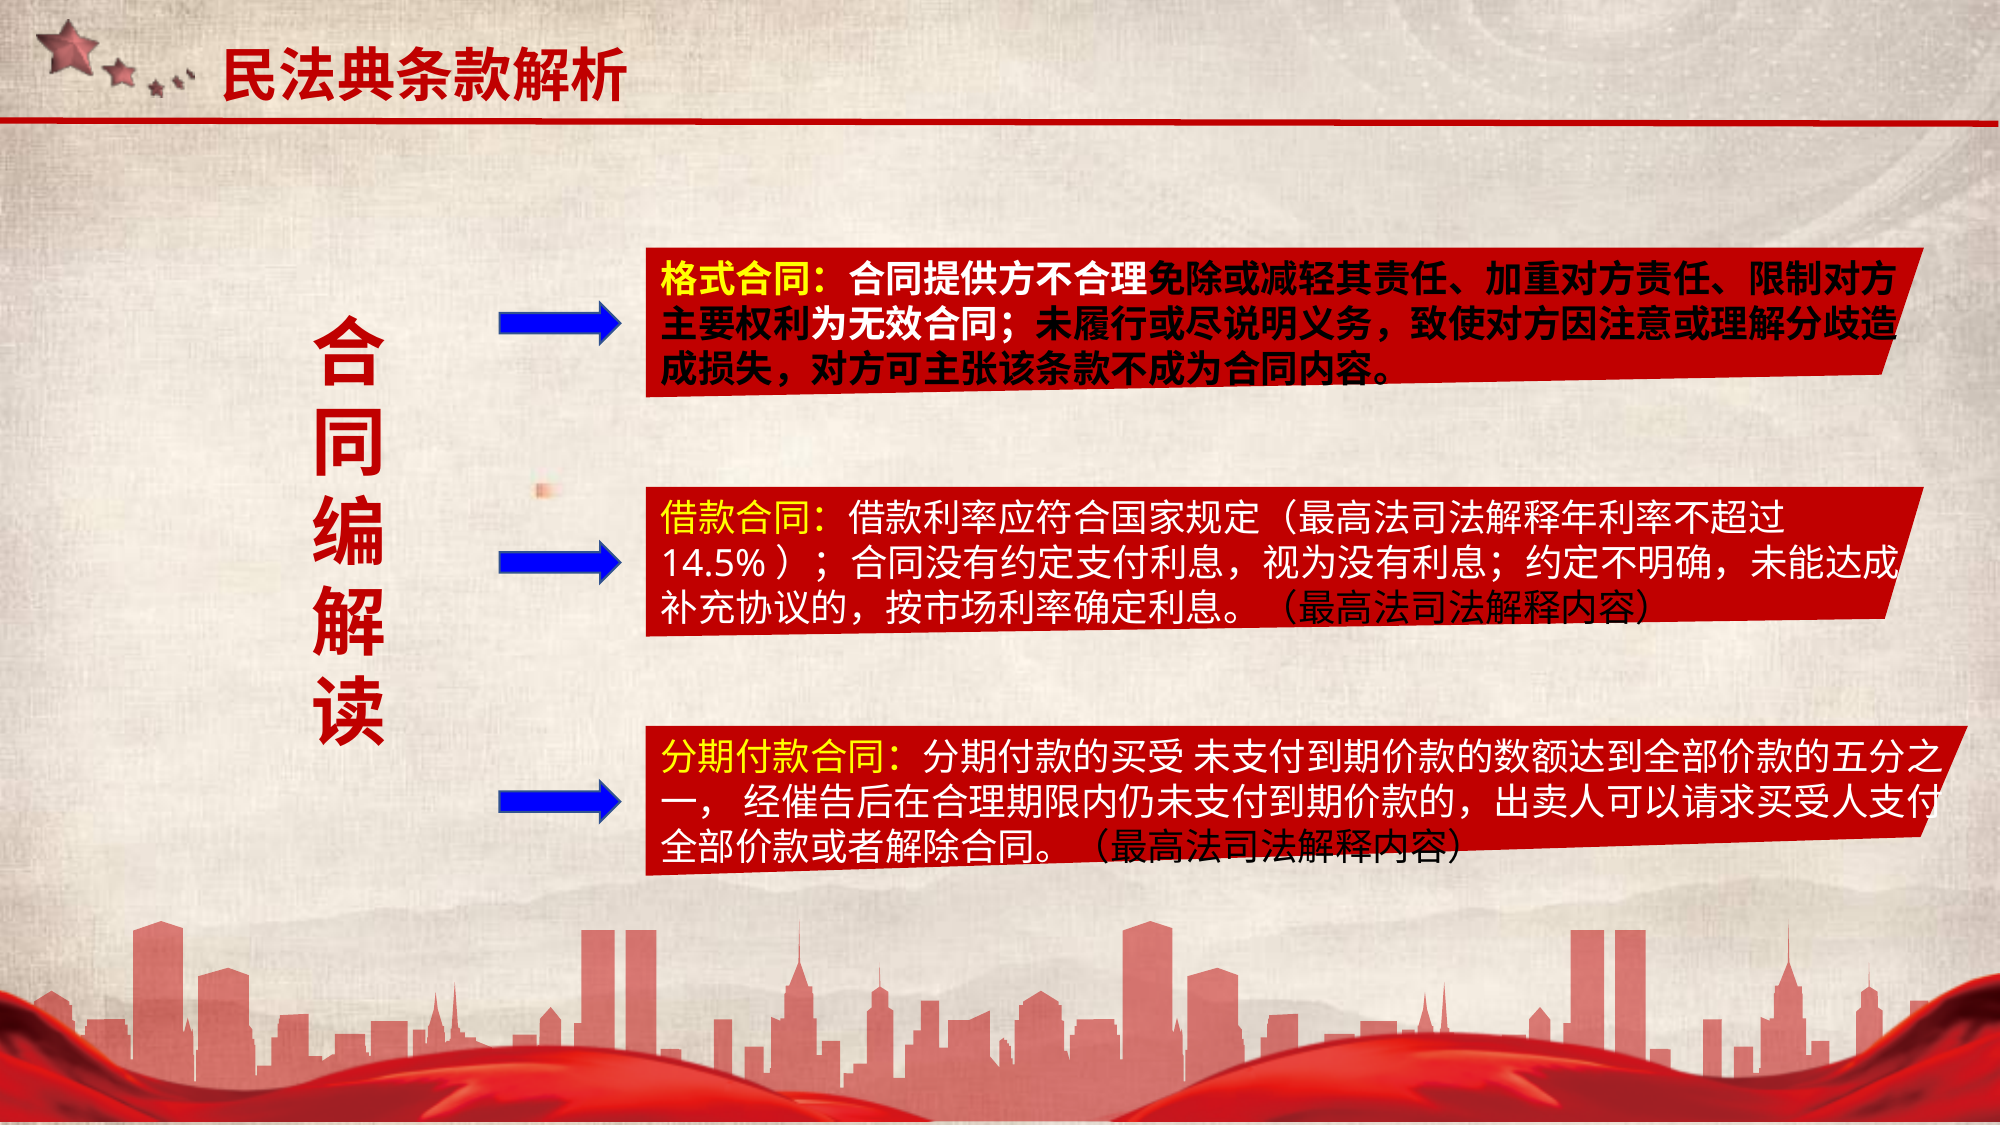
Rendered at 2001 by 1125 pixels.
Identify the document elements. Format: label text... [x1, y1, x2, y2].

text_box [0, 120, 1999, 124]
text_box 格式合同：合同提供方不合理免除或减轻其责任、加重对方责任、限制对方主要权利为无效合同；未履行或尽说明义务，致使对方因注意或理解分歧造成损失，对方可主张该条款不成为合同内容。 [645, 247, 1924, 398]
text_box 民法典条款解析 [209, 11, 911, 114]
picture [0, 0, 2000, 1125]
text_box 分期付款合同：分期付款的买受 未支付到期价款的数额达到全部价款的五分之一， 经催告后在合理期限内仍未支付到期价款的，出卖人可以请求买受人支付全部价款或者解除合同。（最高法司法解释内容） [645, 725, 1968, 876]
text_box 合同编解读 [296, 296, 444, 762]
text_box [498, 778, 622, 825]
text_box [498, 300, 622, 347]
text_box [498, 539, 622, 586]
text_box 借款合同：借款利率应符合国家规定（最高法司法解释年利率不超过14.5%）；合同没有约定支付利息，视为没有利息；约定不明确，未能达成补充协议的，按市场利率确定利息。（最高法司法解释内容） [645, 486, 1924, 637]
